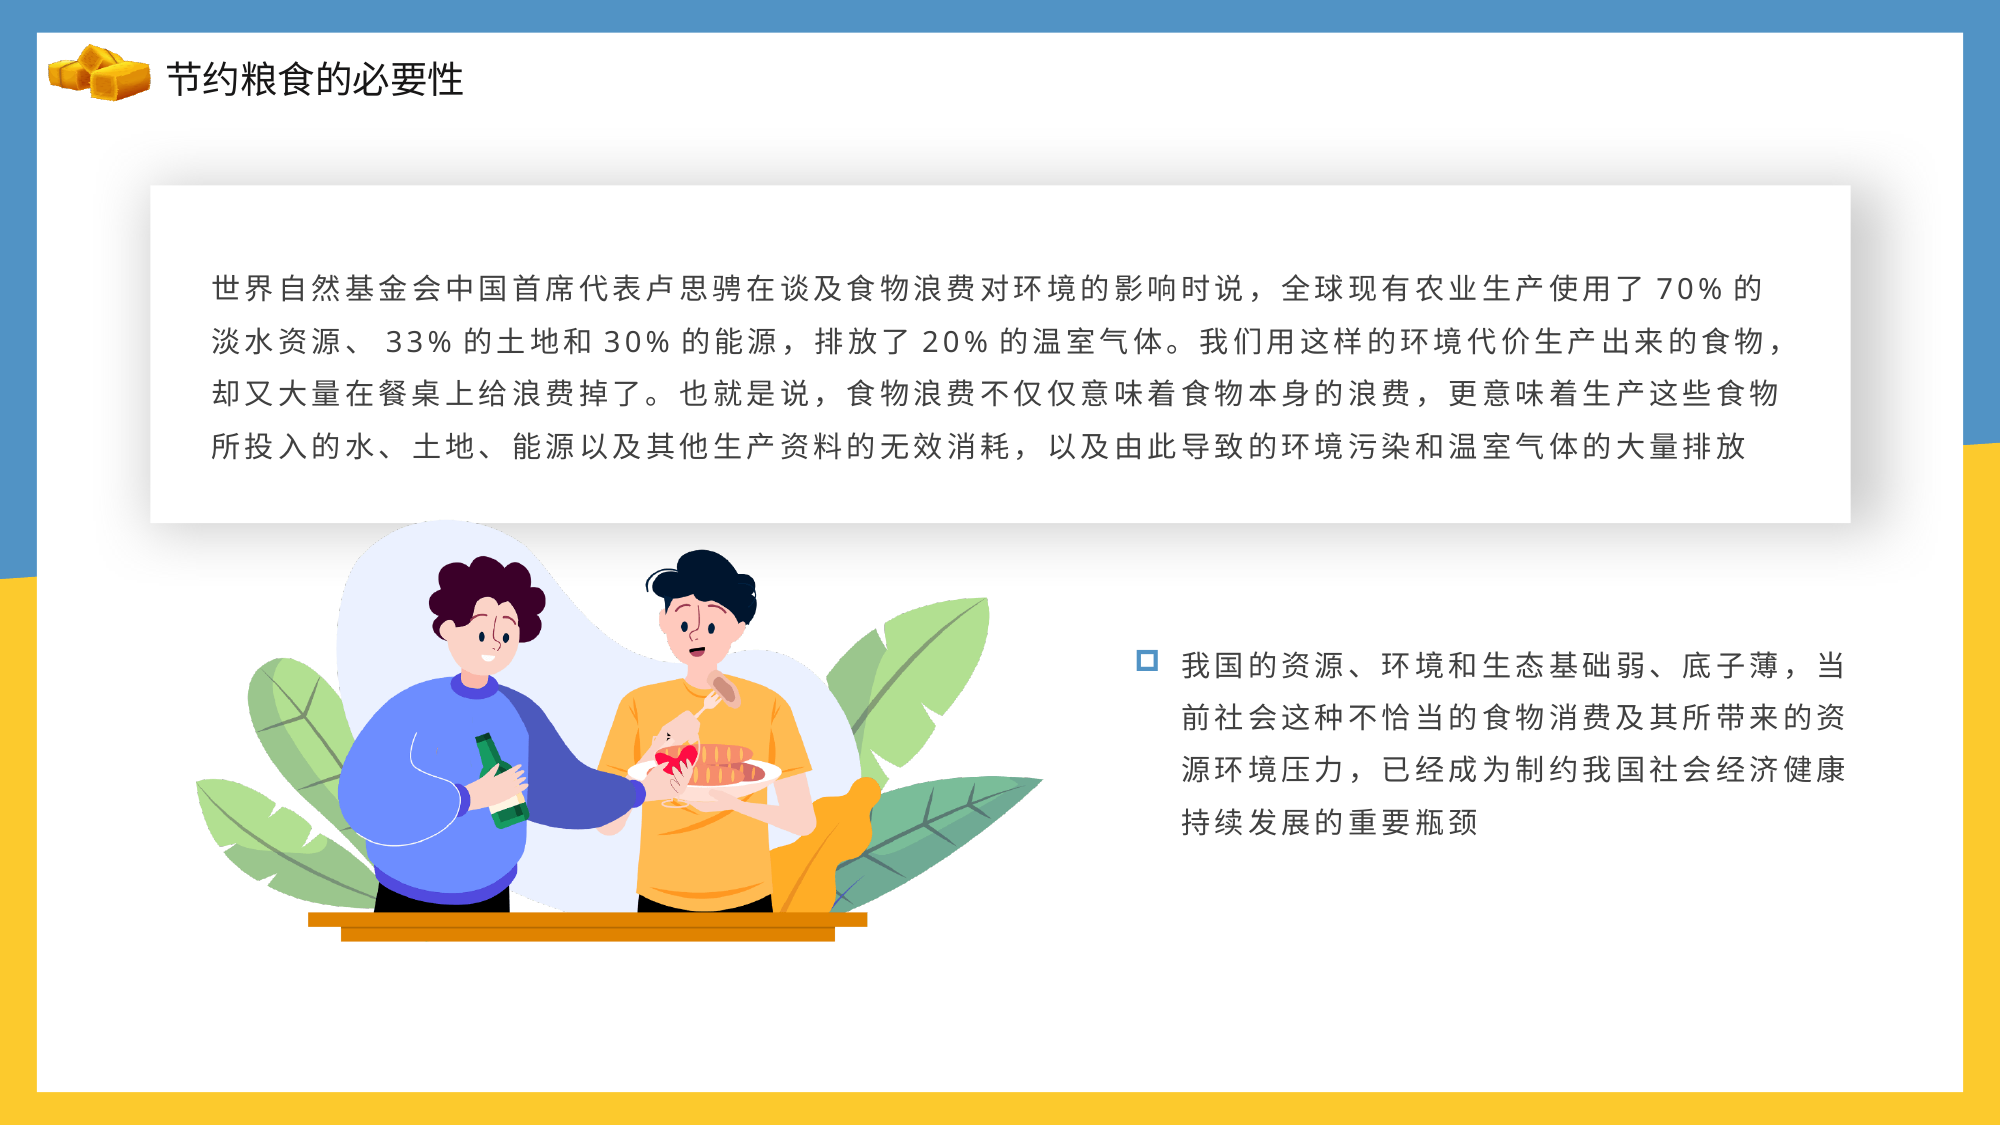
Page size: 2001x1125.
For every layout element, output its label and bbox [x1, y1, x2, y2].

picture [172, 298, 1063, 1125]
text_box [0, 0, 2000, 1125]
picture [4, 44, 170, 114]
